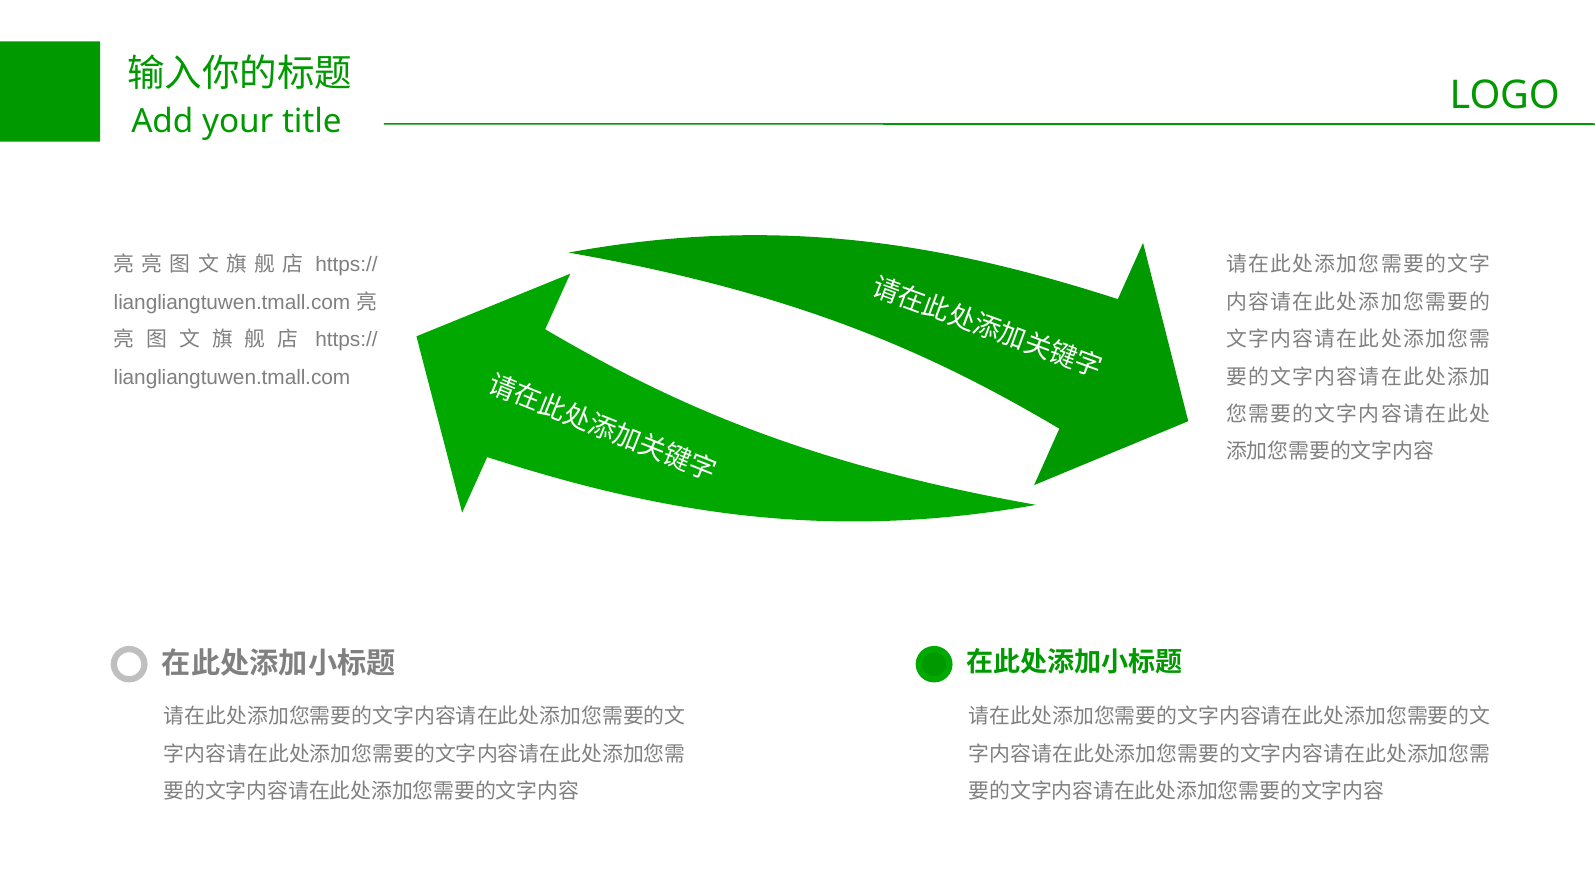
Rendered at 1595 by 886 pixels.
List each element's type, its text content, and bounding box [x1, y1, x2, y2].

text_box 请在此处添加您需要的文字内容请在此处添加您需要的文字内容请在此处添加您需要的文字内容请在此处添加您需要的文字内容请在此处添加您需要的文字内容 [1226, 232, 1491, 470]
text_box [918, 638, 1491, 810]
text_box 亮亮图文旗舰店https://liangliangtuwen.tmall.com亮亮图文旗舰店https://liangliangtuwen.tmall.com [113, 232, 378, 432]
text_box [564, 177, 1208, 441]
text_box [397, 318, 1041, 578]
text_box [113, 638, 686, 810]
